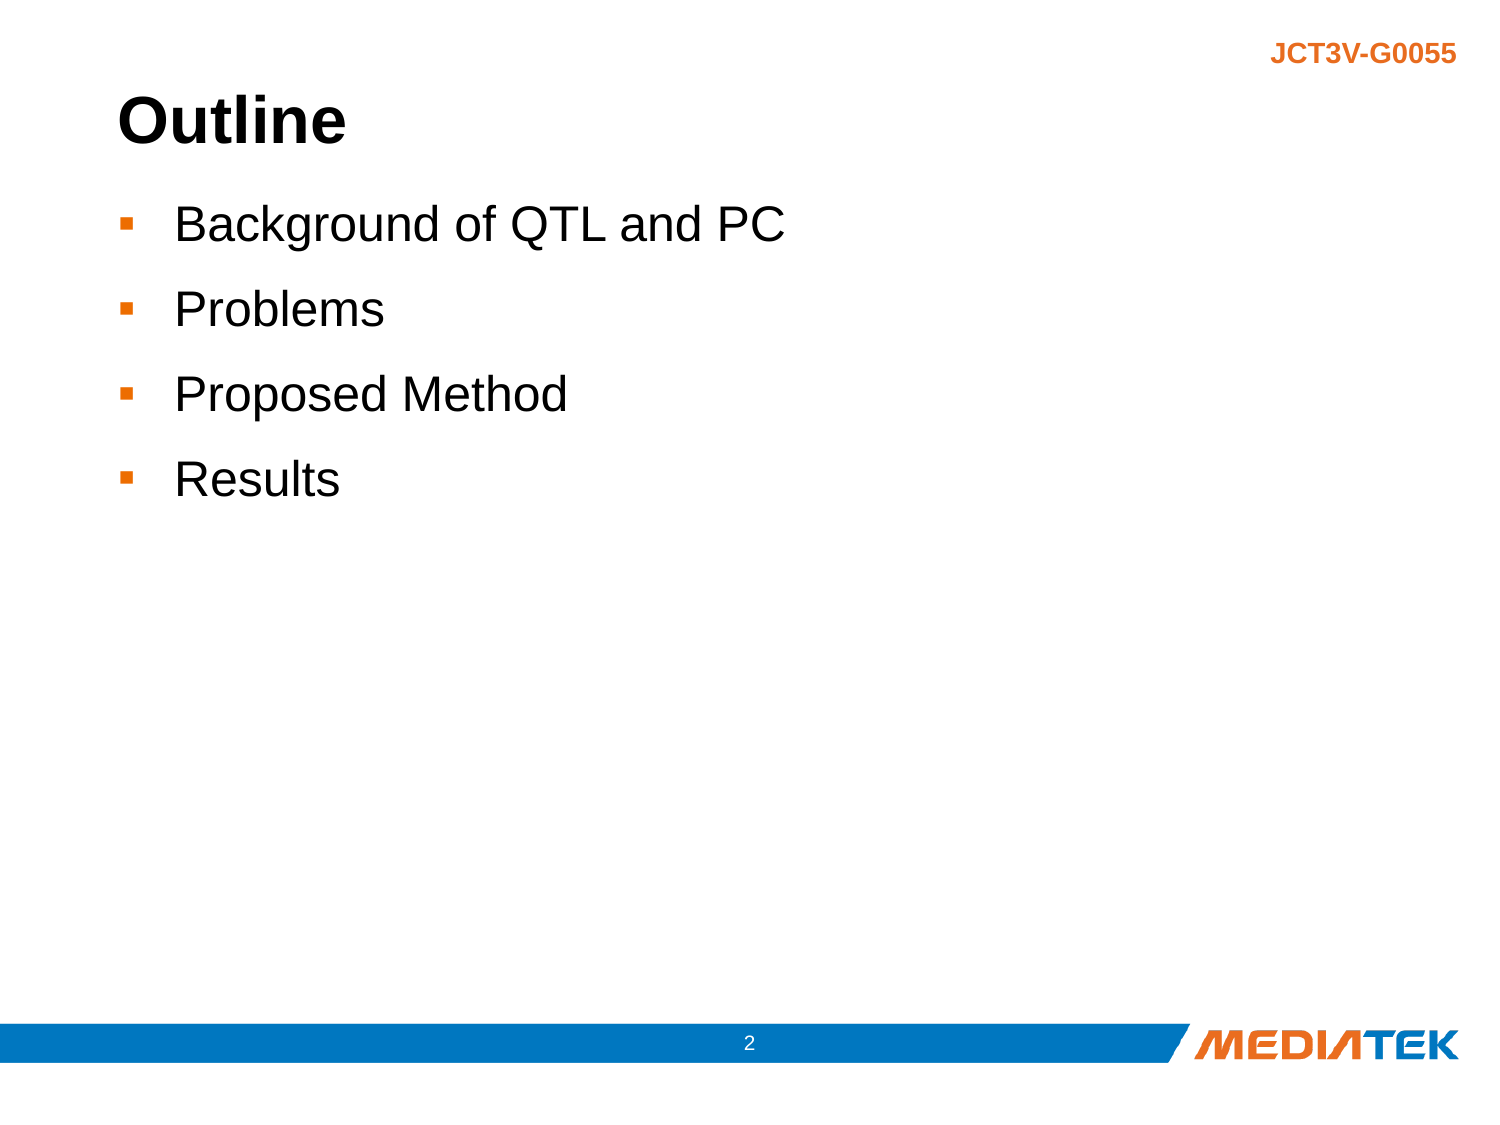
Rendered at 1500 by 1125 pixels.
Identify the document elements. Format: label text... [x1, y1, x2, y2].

slide_number 1 [711, 1022, 789, 1090]
title Outline [102, 62, 1426, 172]
picture [0, 1023, 711, 1063]
list Background of QTL and PC Problems Proposed Method Results [102, 184, 1425, 998]
picture [789, 1023, 1459, 1063]
